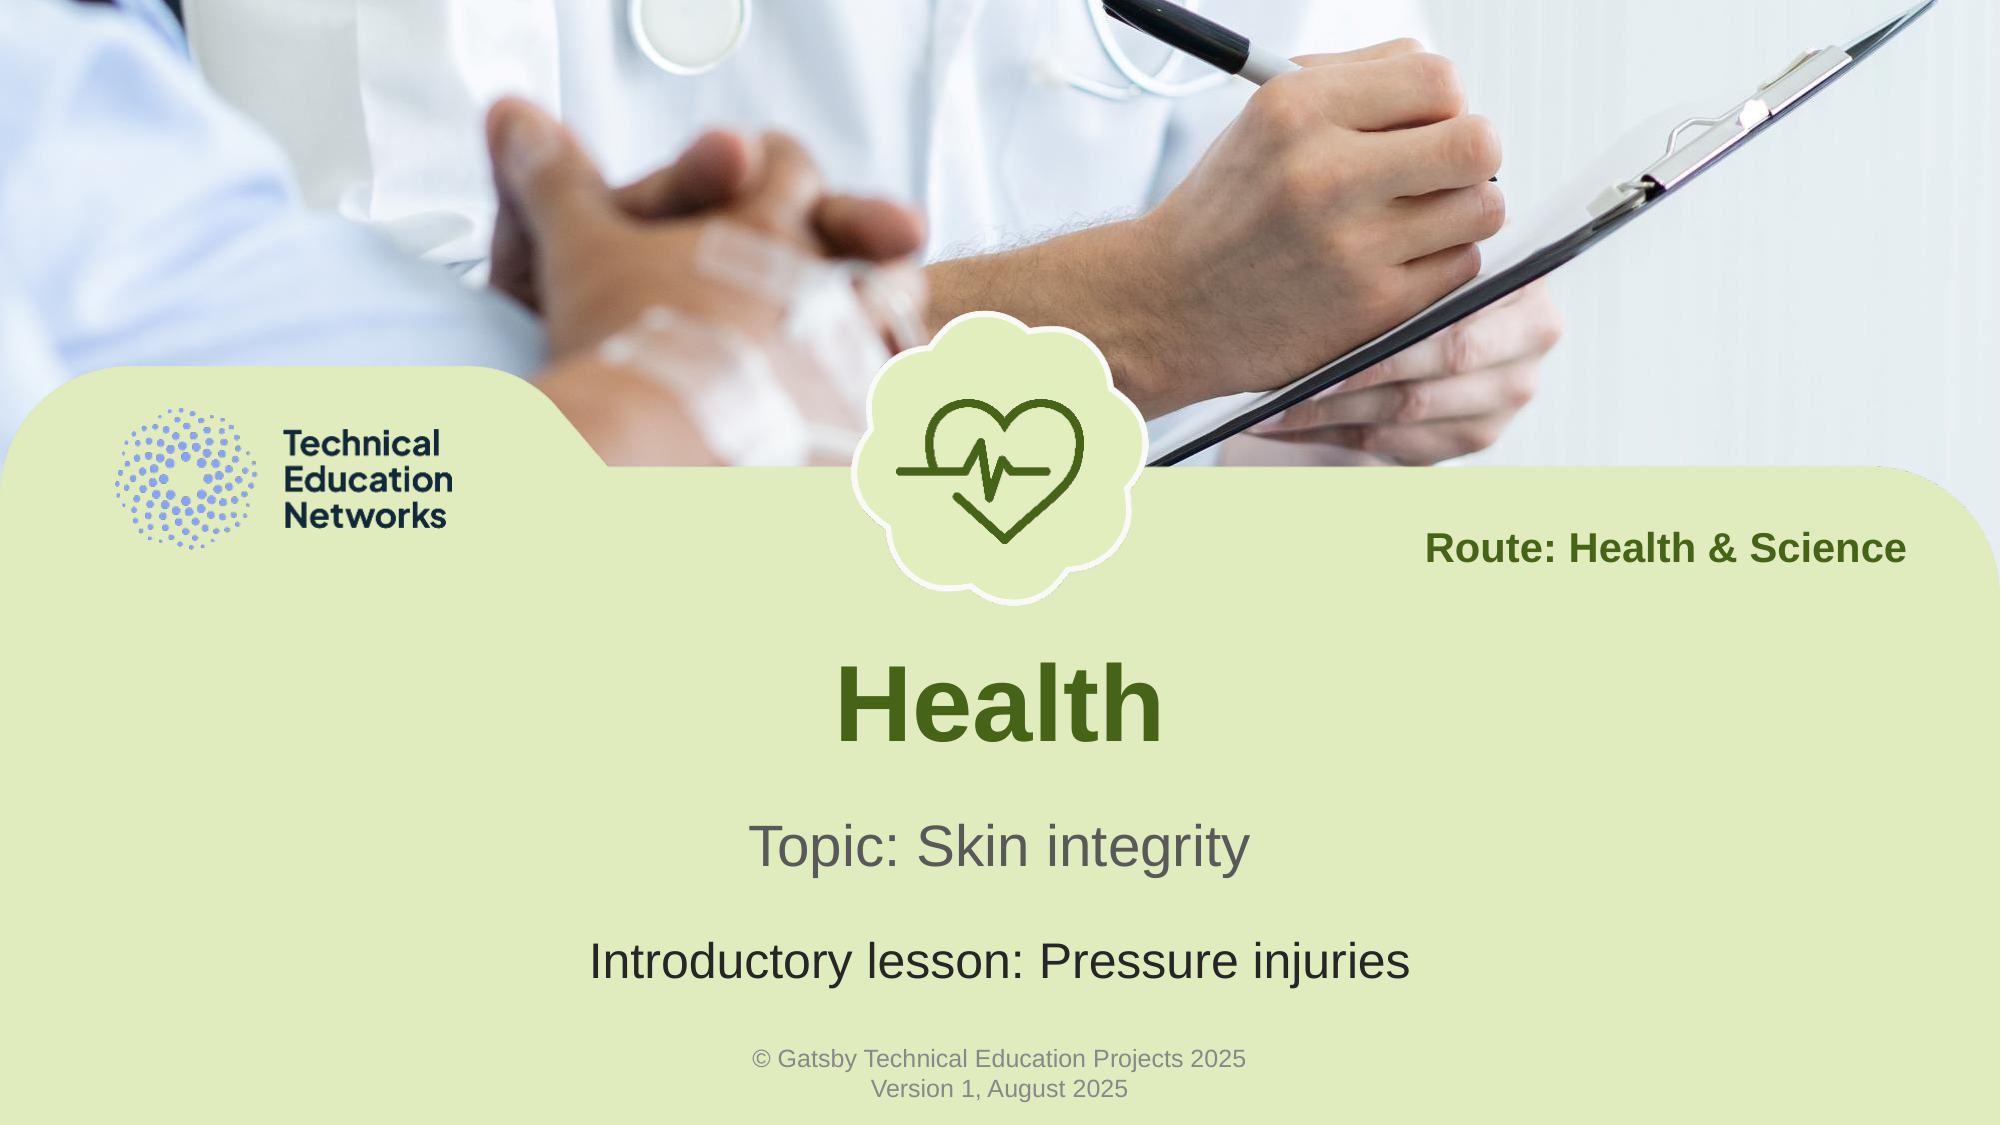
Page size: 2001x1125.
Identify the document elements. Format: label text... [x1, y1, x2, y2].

list Route: Health & Science [999, 509, 1923, 597]
title Health [249, 629, 1750, 773]
list Introductory lesson: Pressure injuries [249, 916, 1750, 992]
subtitle Topic: Skin integrity [249, 794, 1750, 891]
picture [0, 0, 2000, 1125]
